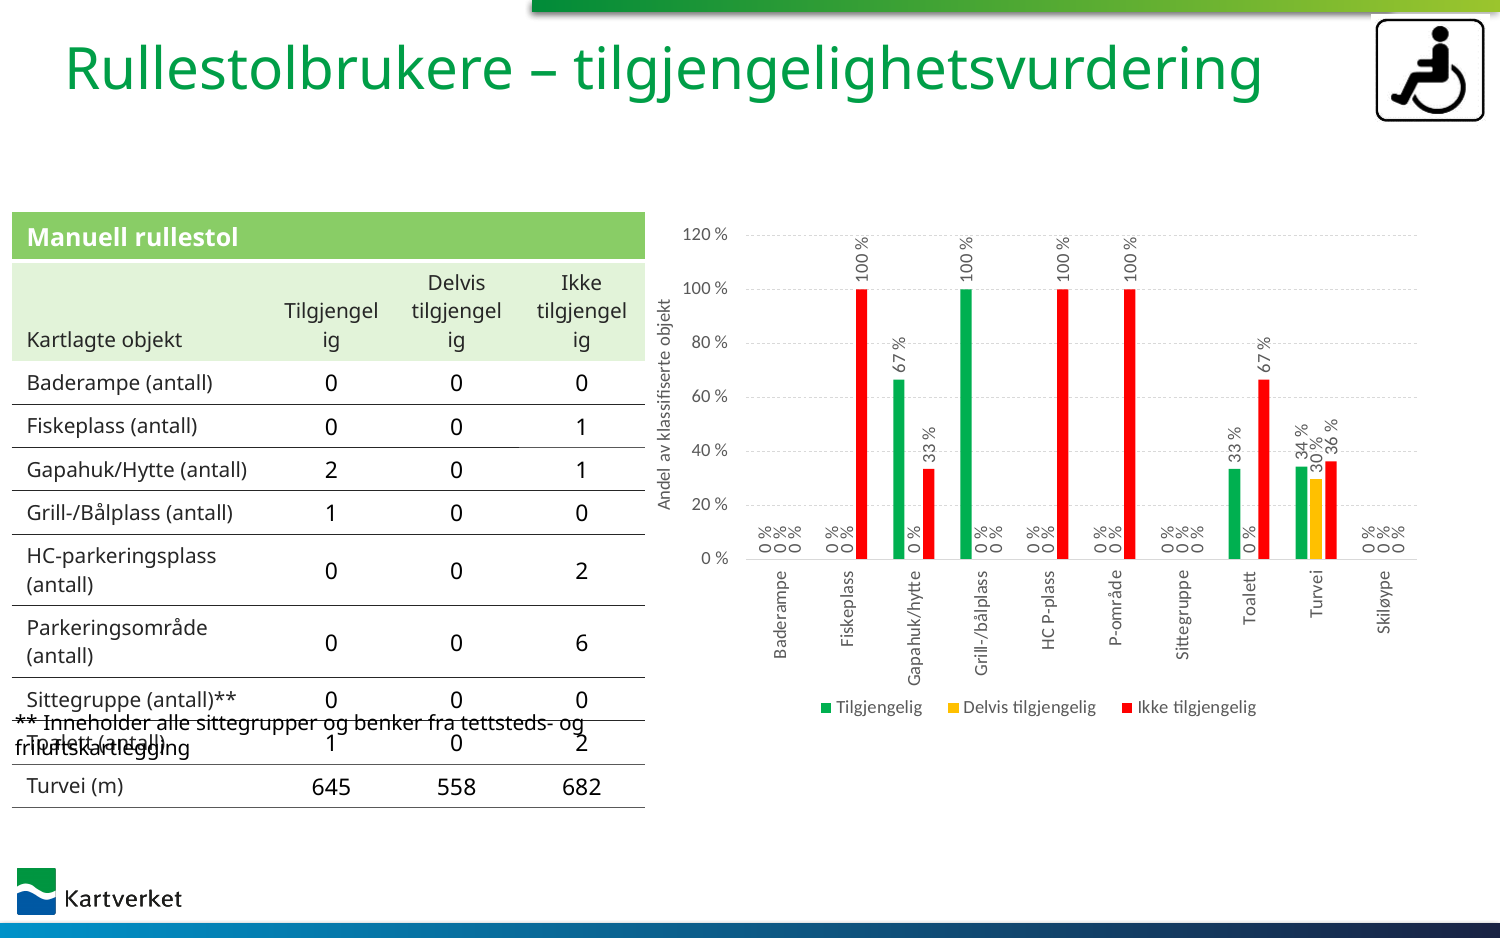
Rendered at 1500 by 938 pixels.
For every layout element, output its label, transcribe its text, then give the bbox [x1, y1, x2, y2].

table_cell 0 [394, 606, 519, 677]
table_cell 0 [269, 361, 394, 404]
table_cell 0 [519, 361, 638, 404]
table_cell 0 [394, 405, 519, 447]
text_box Rullestolbrukere – tilgjengelighetsvurdering [49, 12, 1372, 109]
table_cell Gapahuk/Hytte (antall) [12, 448, 269, 490]
table_cell 0 [394, 491, 519, 534]
table_cell 0 [519, 678, 638, 702]
table_cell Turvei (m) [12, 768, 269, 807]
table_cell 0 [519, 491, 638, 534]
table_cell 0 [269, 678, 394, 702]
table_cell Ikke tilgjengelig [519, 263, 638, 361]
table_cell 0 [394, 535, 519, 605]
table_cell 558 [394, 768, 519, 807]
table_cell Sittegruppe (antall)** [12, 678, 269, 702]
table_cell Tilgjengelig [269, 263, 394, 361]
table_cell Grill-/Bålplass (antall) [12, 491, 269, 534]
text_box ** Inneholder alle sittegrupper og benker fra tettsteds- og friluftskartlegging [0, 702, 745, 768]
table_cell Parkeringsområde (antall) [12, 606, 269, 677]
table_cell 0 [394, 361, 519, 404]
table_cell 0 [394, 448, 519, 490]
table_cell Kartlagte objekt [12, 263, 269, 361]
table_cell HC-parkeringsplass (antall) [12, 535, 269, 605]
table_cell 1 [269, 491, 394, 534]
table_cell 0 [394, 678, 519, 702]
table_cell 682 [519, 768, 645, 807]
table_cell 6 [519, 606, 638, 677]
picture [643, 218, 1427, 728]
picture [1371, 13, 1491, 127]
table_cell 1 [519, 405, 638, 447]
table_cell 645 [269, 768, 394, 807]
table_cell Delvis tilgjengelig [394, 263, 519, 361]
table_cell 0 [269, 606, 394, 677]
table_cell Fiskeplass (antall) [12, 405, 269, 447]
table_cell 2 [519, 535, 638, 605]
table_header Manuell rullestol [12, 212, 645, 259]
table_cell 2 [269, 448, 394, 490]
table_cell Baderampe (antall) [12, 361, 269, 404]
table_cell 0 [269, 535, 394, 605]
table_cell 0 [269, 405, 394, 447]
table_cell 1 [519, 448, 638, 490]
